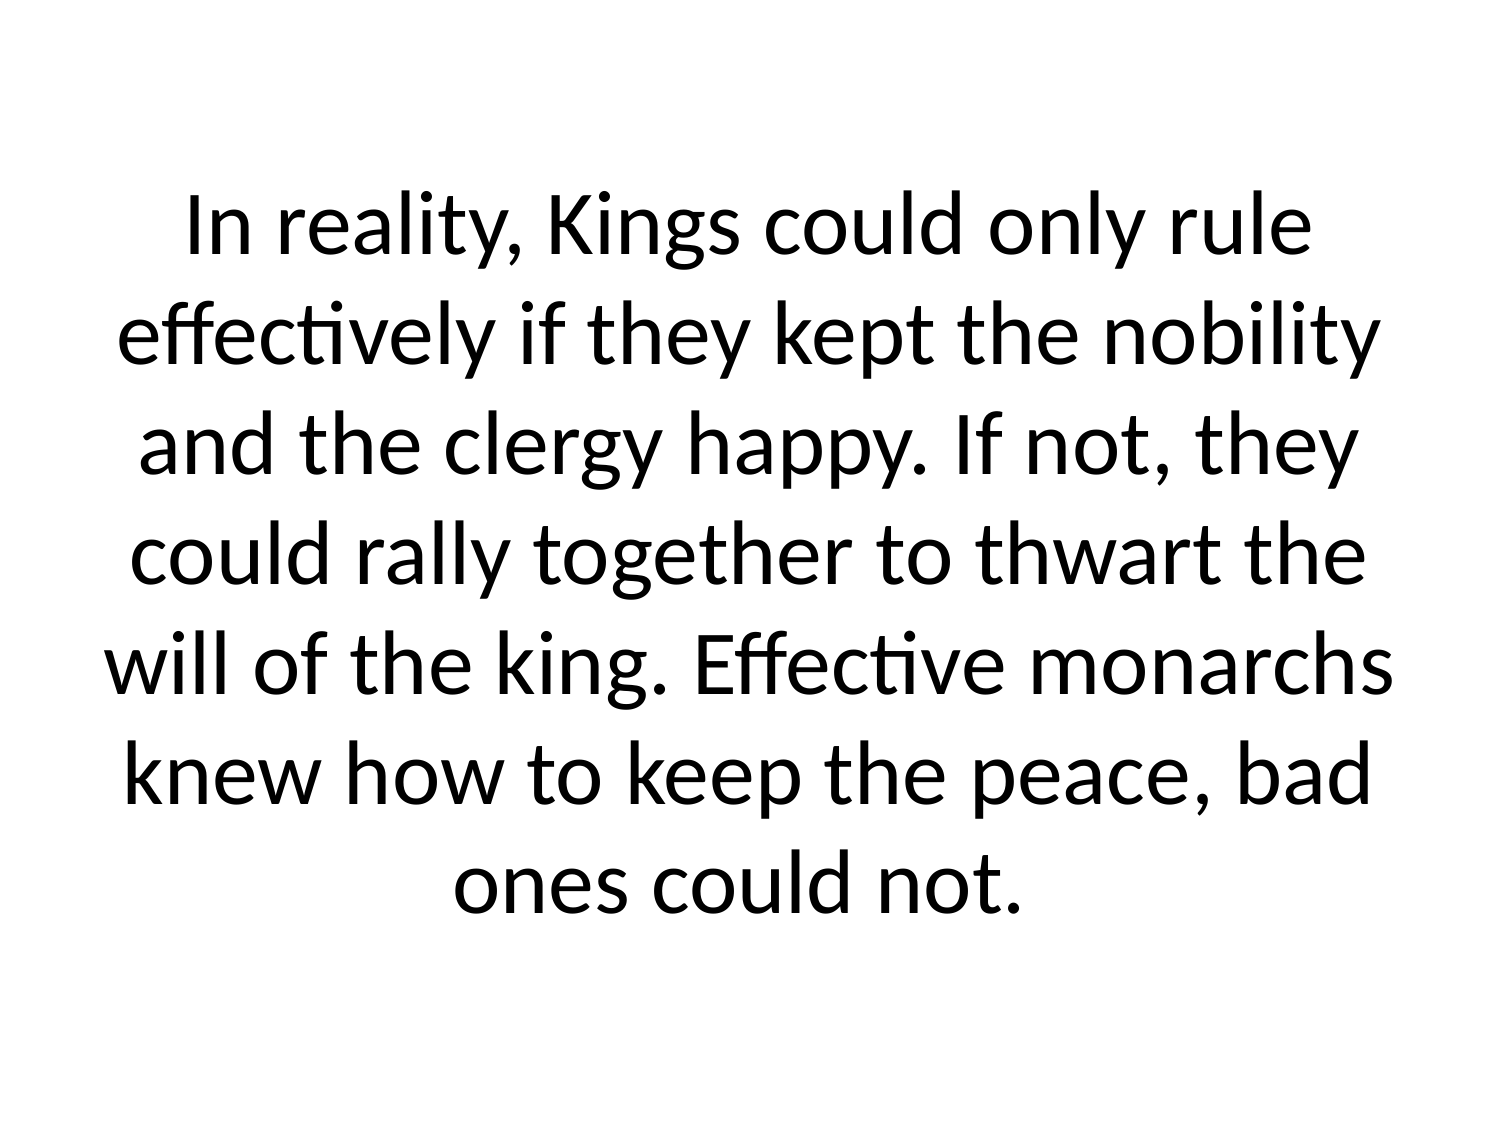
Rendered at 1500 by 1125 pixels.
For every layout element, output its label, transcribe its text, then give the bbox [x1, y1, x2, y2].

title In reality, Kings could only rule effectively if they kept the nobility and the clergy happy. If not, they could rally together to thwart the will of the king. Effective monarchs knew how to keep the peace, bad ones could not. [74, 44, 1426, 1051]
